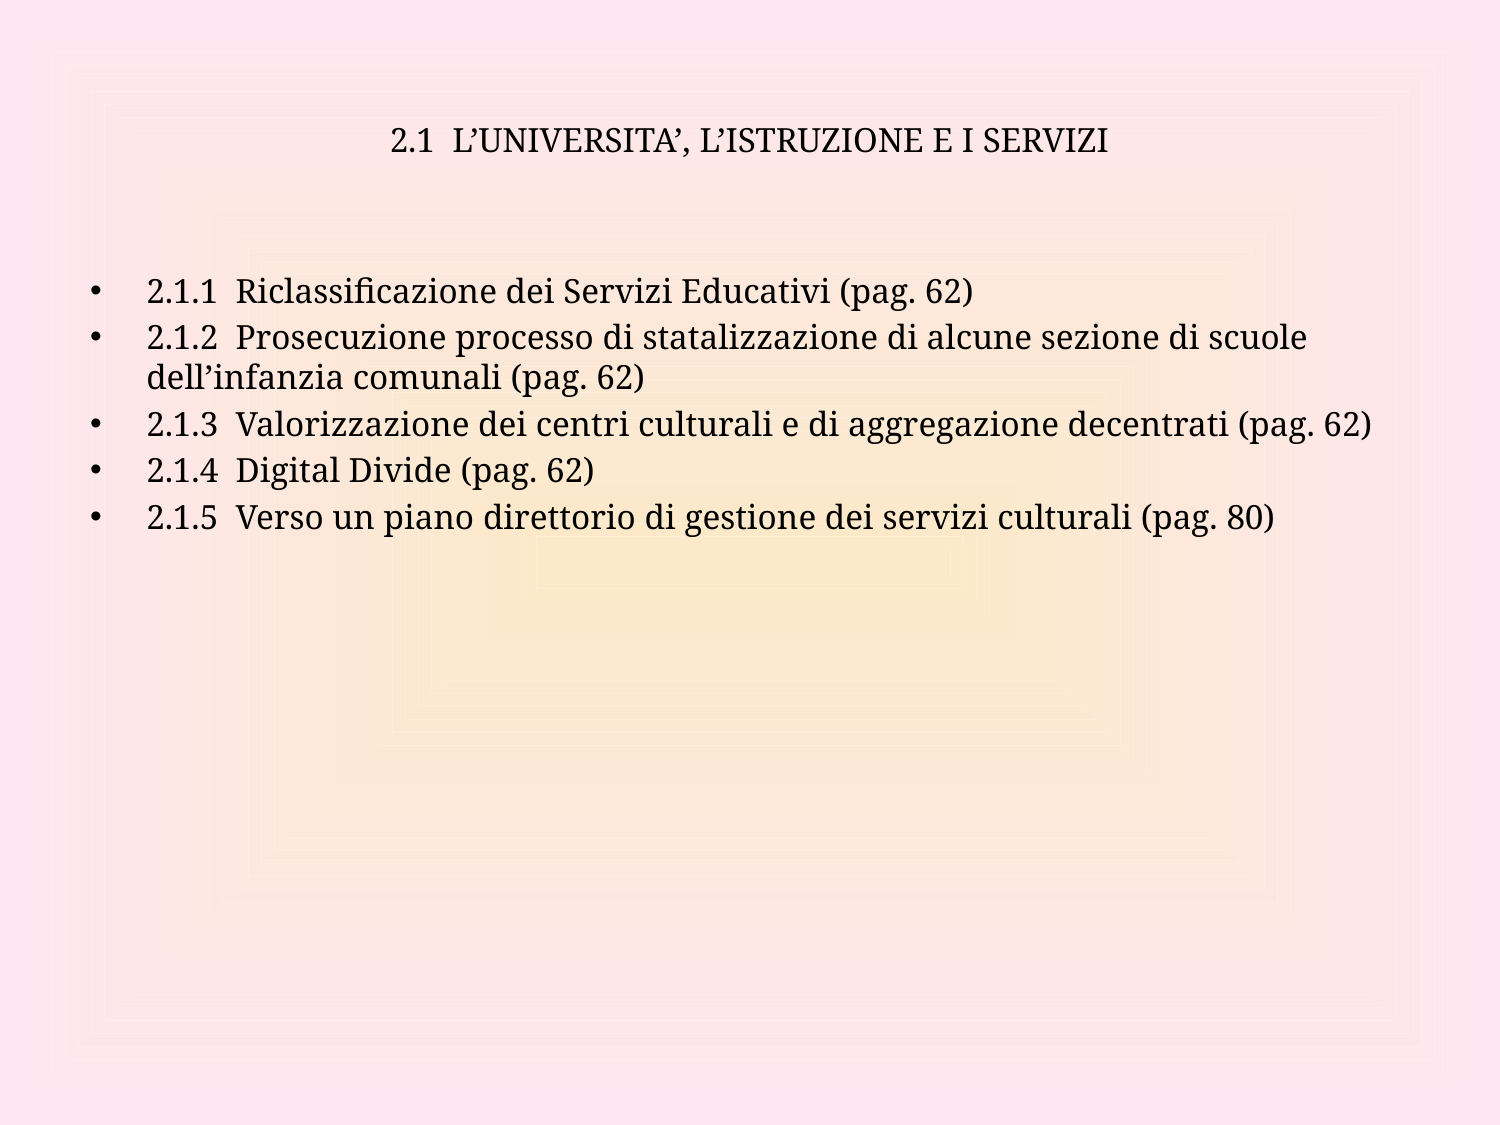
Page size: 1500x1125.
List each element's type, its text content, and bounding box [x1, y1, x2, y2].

list 2.1.1 Riclassificazione dei Servizi Educativi (pag. 62) 2.1.2 Prosecuzione processo di statalizzazione di alcune sezione di scuole dell’infanzia comunali (pag. 62) 2.1.3 Valorizzazione dei centri culturali e di aggregazione decentrati (pag. 62) 2.1.4 Digital Divide (pag. 62) 2.1.5 Verso un piano direttorio di gestione dei servizi culturali (pag. 80) [75, 262, 1425, 1005]
title 2.1 L’UNIVERSITA’, L’ISTRUZIONE E I SERVIZI [75, 45, 1425, 233]
